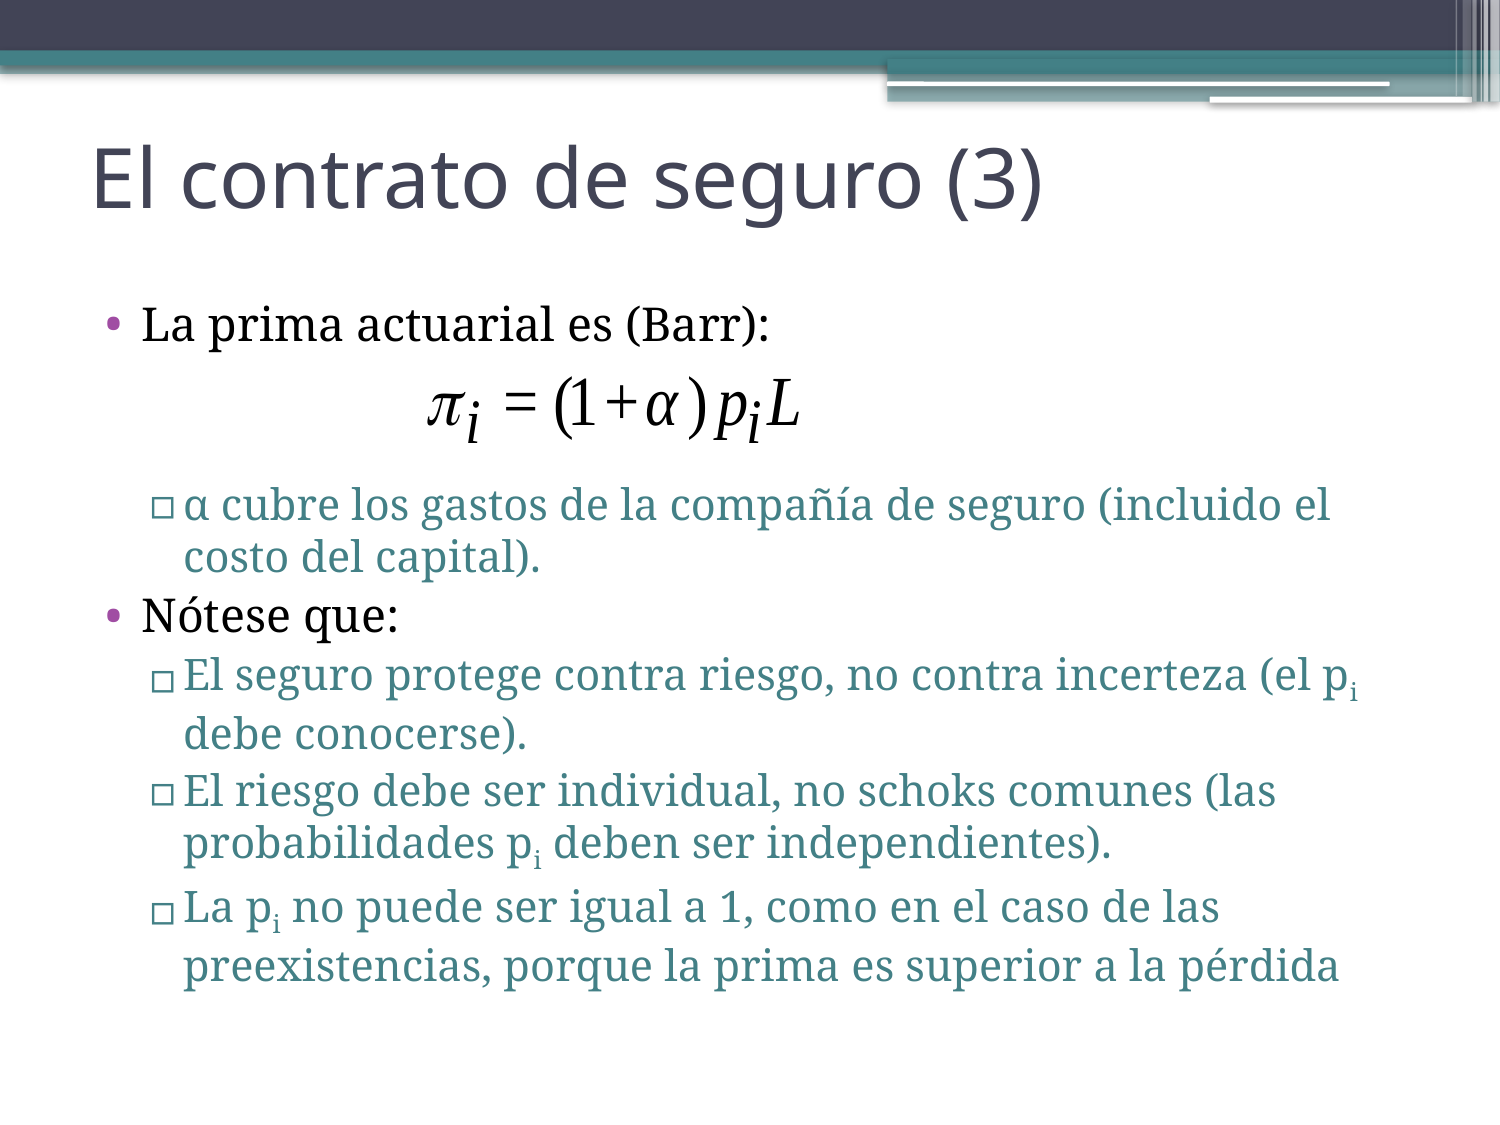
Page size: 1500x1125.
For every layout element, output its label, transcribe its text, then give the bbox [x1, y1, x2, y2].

title El contrato de seguro (3) [75, 87, 1425, 263]
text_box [412, 362, 813, 455]
list La prima actuarial es (Barr): α cubre los gastos de la compañía de seguro (incluido el costo del capital). Nótese que: El seguro protege contra riesgo, no contra incerteza (el pi debe conocerse). El riesgo debe ser individual, no schoks comunes (las probabilidades pi deben ser independientes). La pi no puede ser igual a 1, como en el caso de las preexistencias, porque la prima es superior a la pérdida [75, 287, 1425, 1004]
